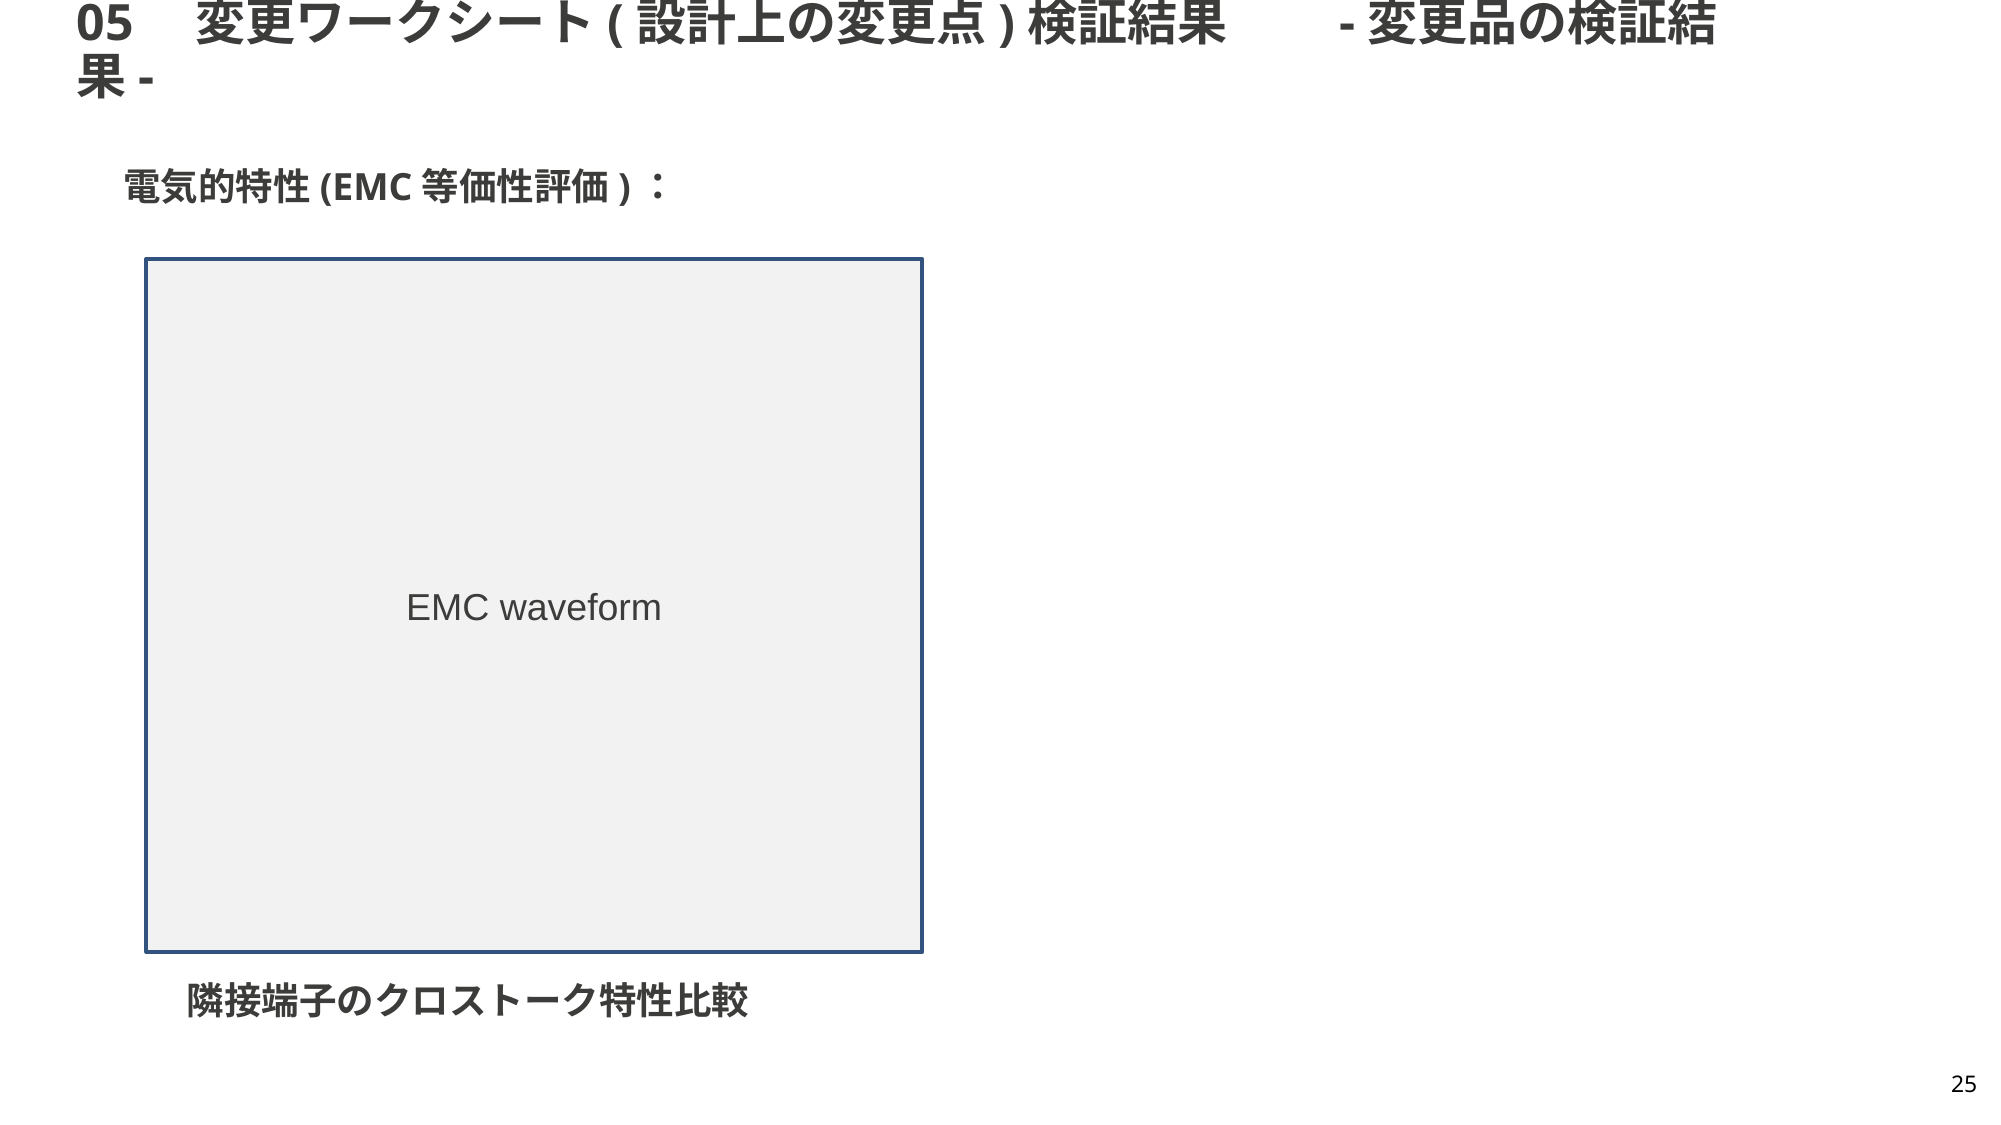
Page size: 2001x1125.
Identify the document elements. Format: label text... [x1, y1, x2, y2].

text_box 隣接端子のクロストーク特性比較 [171, 969, 765, 1030]
title 05 変更ワークシート(設計上の変更点)検証結果 -変更品の検証結果- [0, 0, 1877, 123]
text_box EMC waveform [144, 257, 924, 954]
text_box 電気的特性(EMC等価性評価)： [108, 155, 693, 216]
